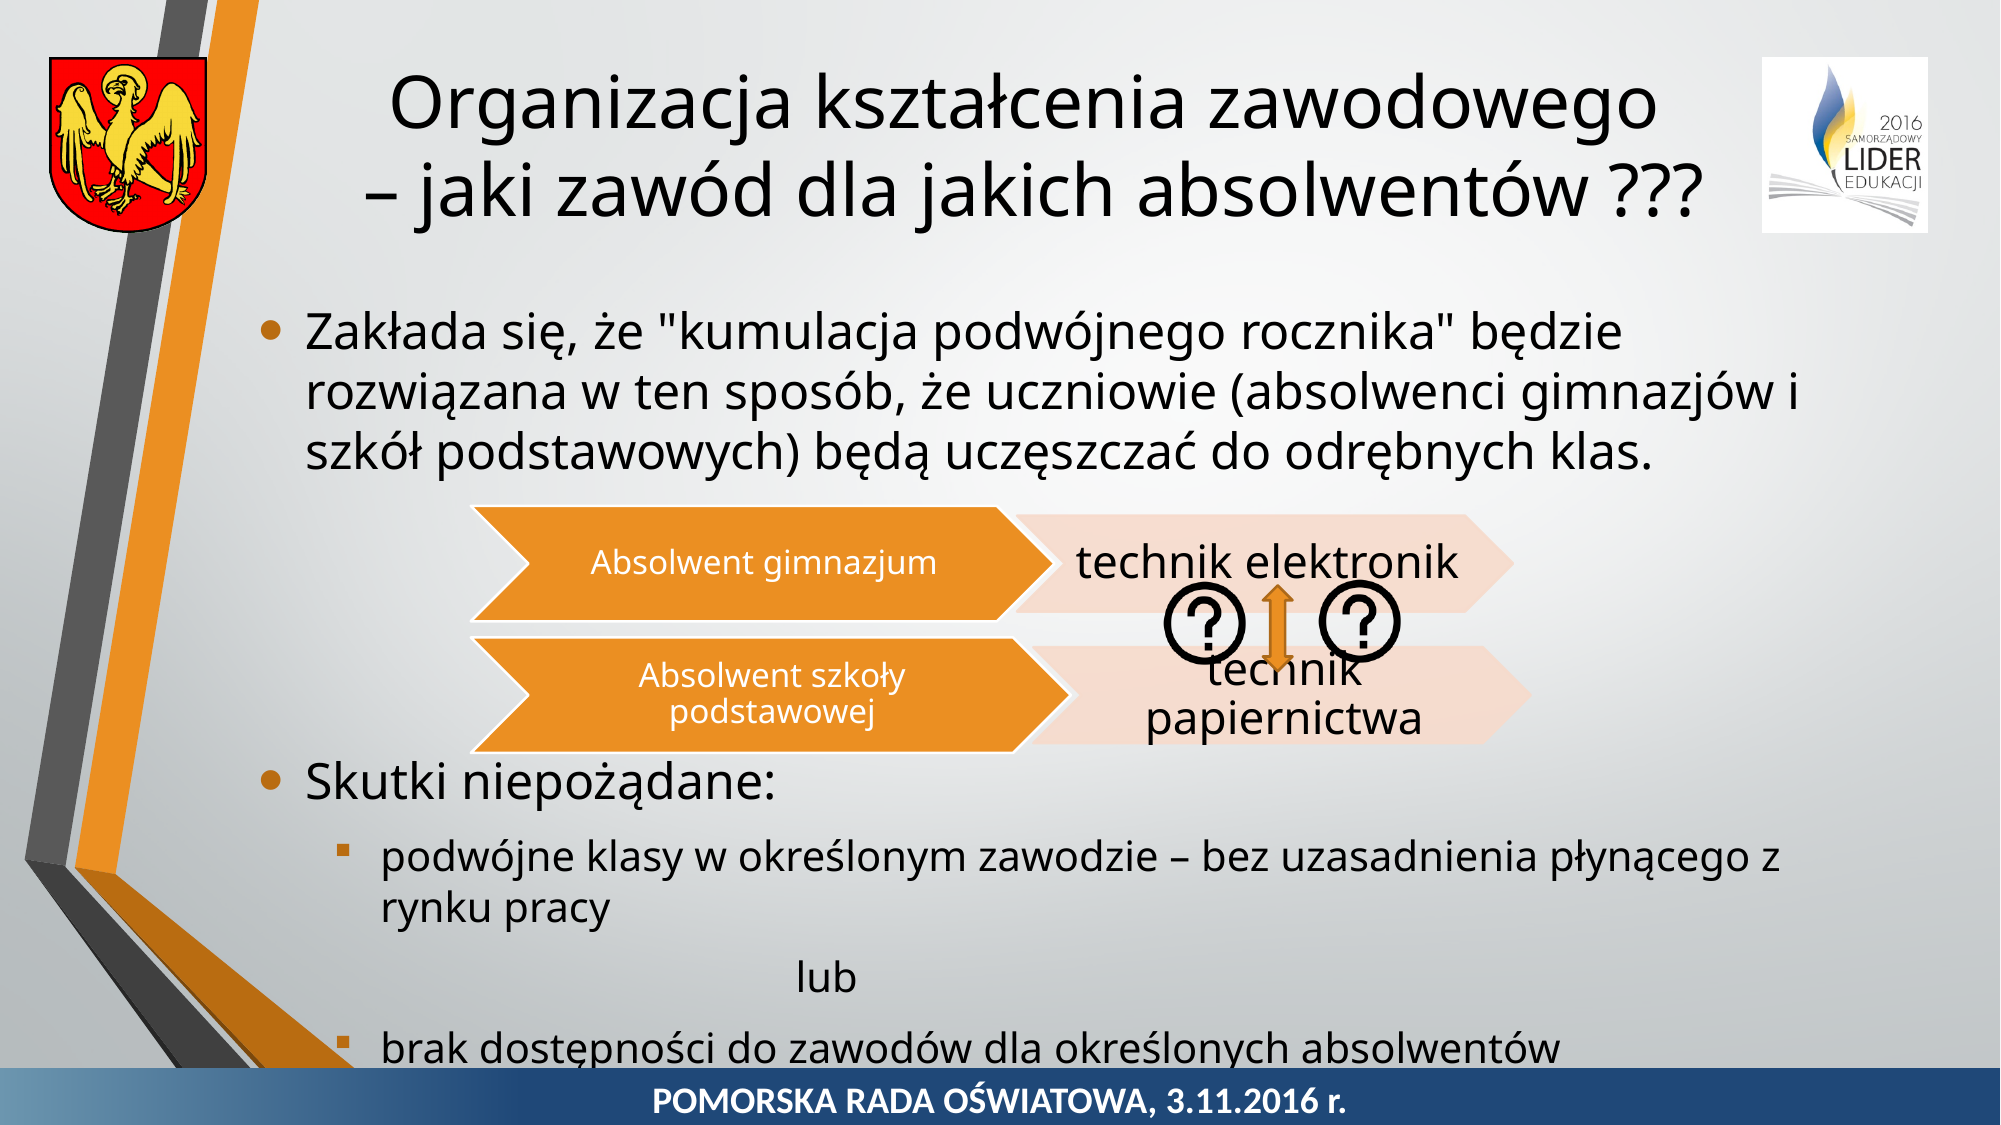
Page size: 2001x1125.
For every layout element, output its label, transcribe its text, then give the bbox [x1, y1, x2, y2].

picture [1163, 581, 1247, 665]
picture [1761, 57, 1928, 233]
text_box POMORSKA RADA OŚWIATOWA, 3.11.2016 r. [0, 1068, 2000, 1125]
picture [1318, 579, 1402, 663]
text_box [132, 505, 1869, 754]
picture [49, 57, 207, 234]
list Zakłada się, że "kumulacja podwójnego rocznika" będzie rozwiązana w ten sposób, że uczniowie (absolwenci gimnazjów i szkół podstawowych) będą uczęszczać do odrębnych klas. Skutki niepożądane: podwójne klasy w określonym zawodzie – bez uzasadnienia płynącego z rynku pracy lub brak dostępności do zawodów dla określonych absolwentów [243, 280, 1887, 1068]
title Organizacja kształcenia zawodowego – jaki zawód dla jakich absolwentów ??? [212, 34, 1856, 253]
